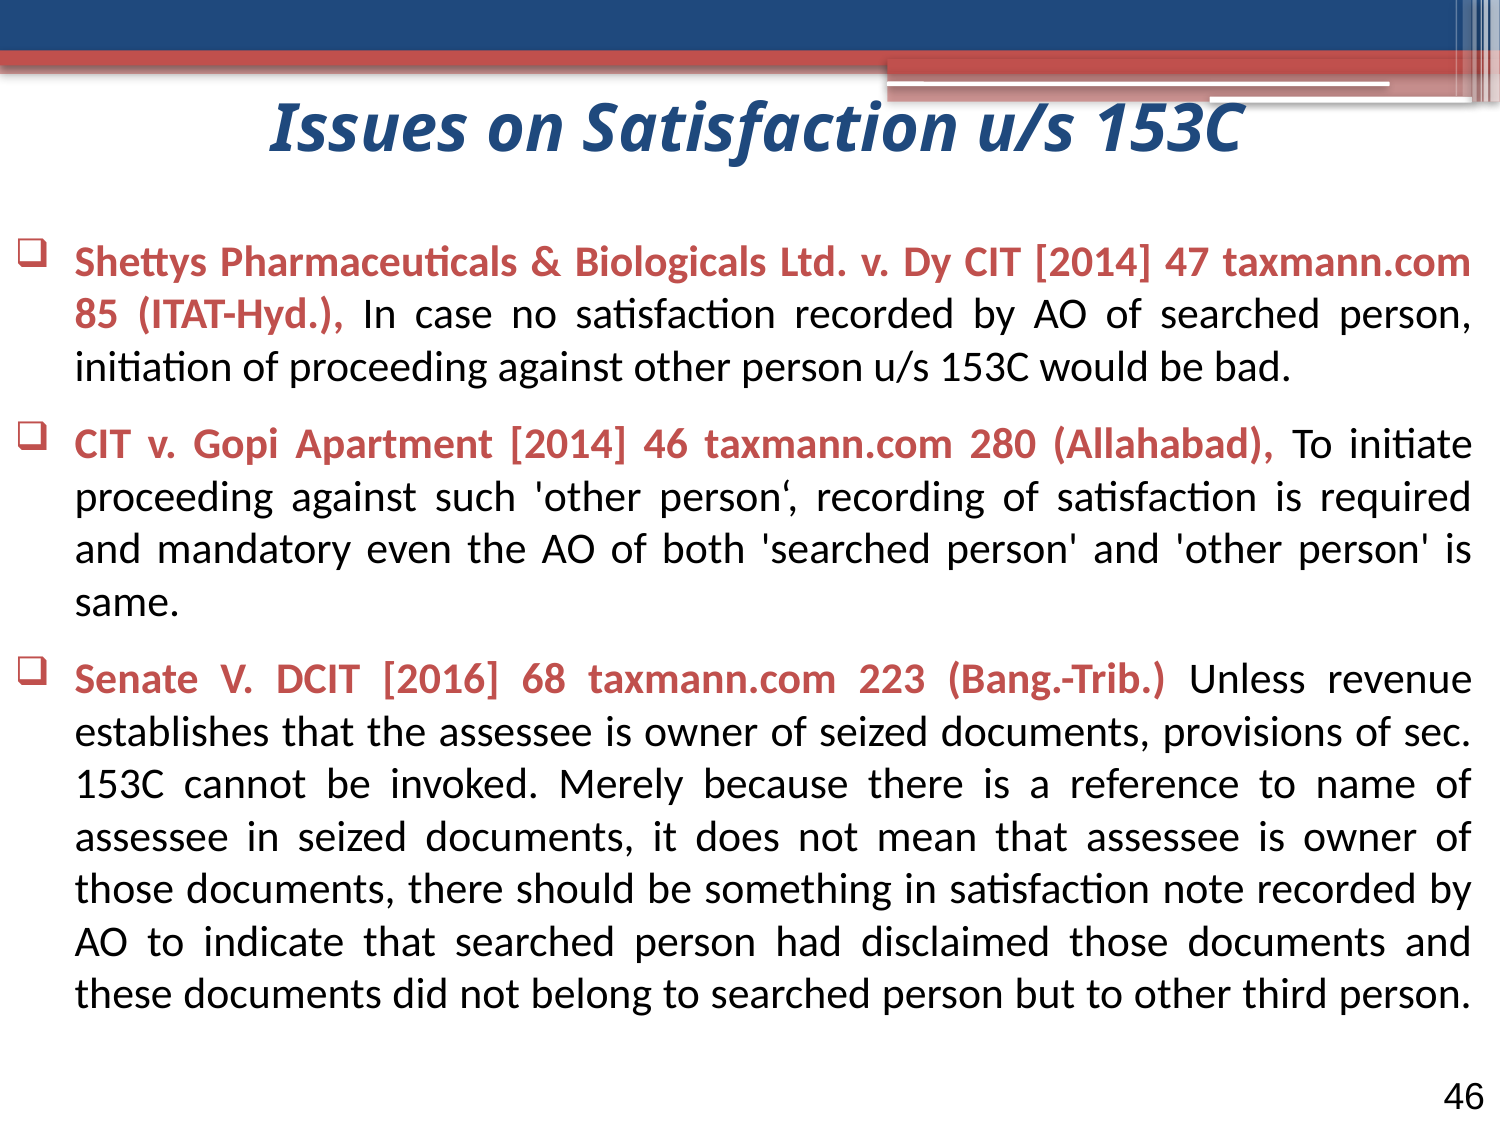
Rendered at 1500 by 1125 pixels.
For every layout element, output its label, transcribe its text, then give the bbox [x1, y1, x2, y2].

list Shettys Pharmaceuticals & Biologicals Ltd. v. Dy CIT [2014] 47 taxmann.com 85 (ITAT-Hyd.), In case no satisfaction recorded by AO of searched person, initiation of proceeding against other person u/s 153C would be bad. CIT v. Gopi Apartment [2014] 46 taxmann.com 280 (Allahabad), To initiate proceeding against such 'other person‘, recording of satisfaction is required and mandatory even the AO of both 'searched person' and 'other person' is same. Senate V. DCIT [2016] 68 taxmann.com 223 (Bang.-Trib.) Unless revenue establishes that the assessee is owner of seized documents, provisions of sec. 153C cannot be invoked. Merely because there is a reference to name of assessee in seized documents, it does not mean that assessee is owner of those documents, there should be something in satisfaction note recorded by AO to indicate that searched person had disclaimed those documents and these documents did not belong to searched person but to other third person. [0, 224, 1488, 1125]
slide_number 46 [1374, 1064, 1500, 1125]
title Issues on Satisfaction u/s 153C [37, 24, 1463, 224]
